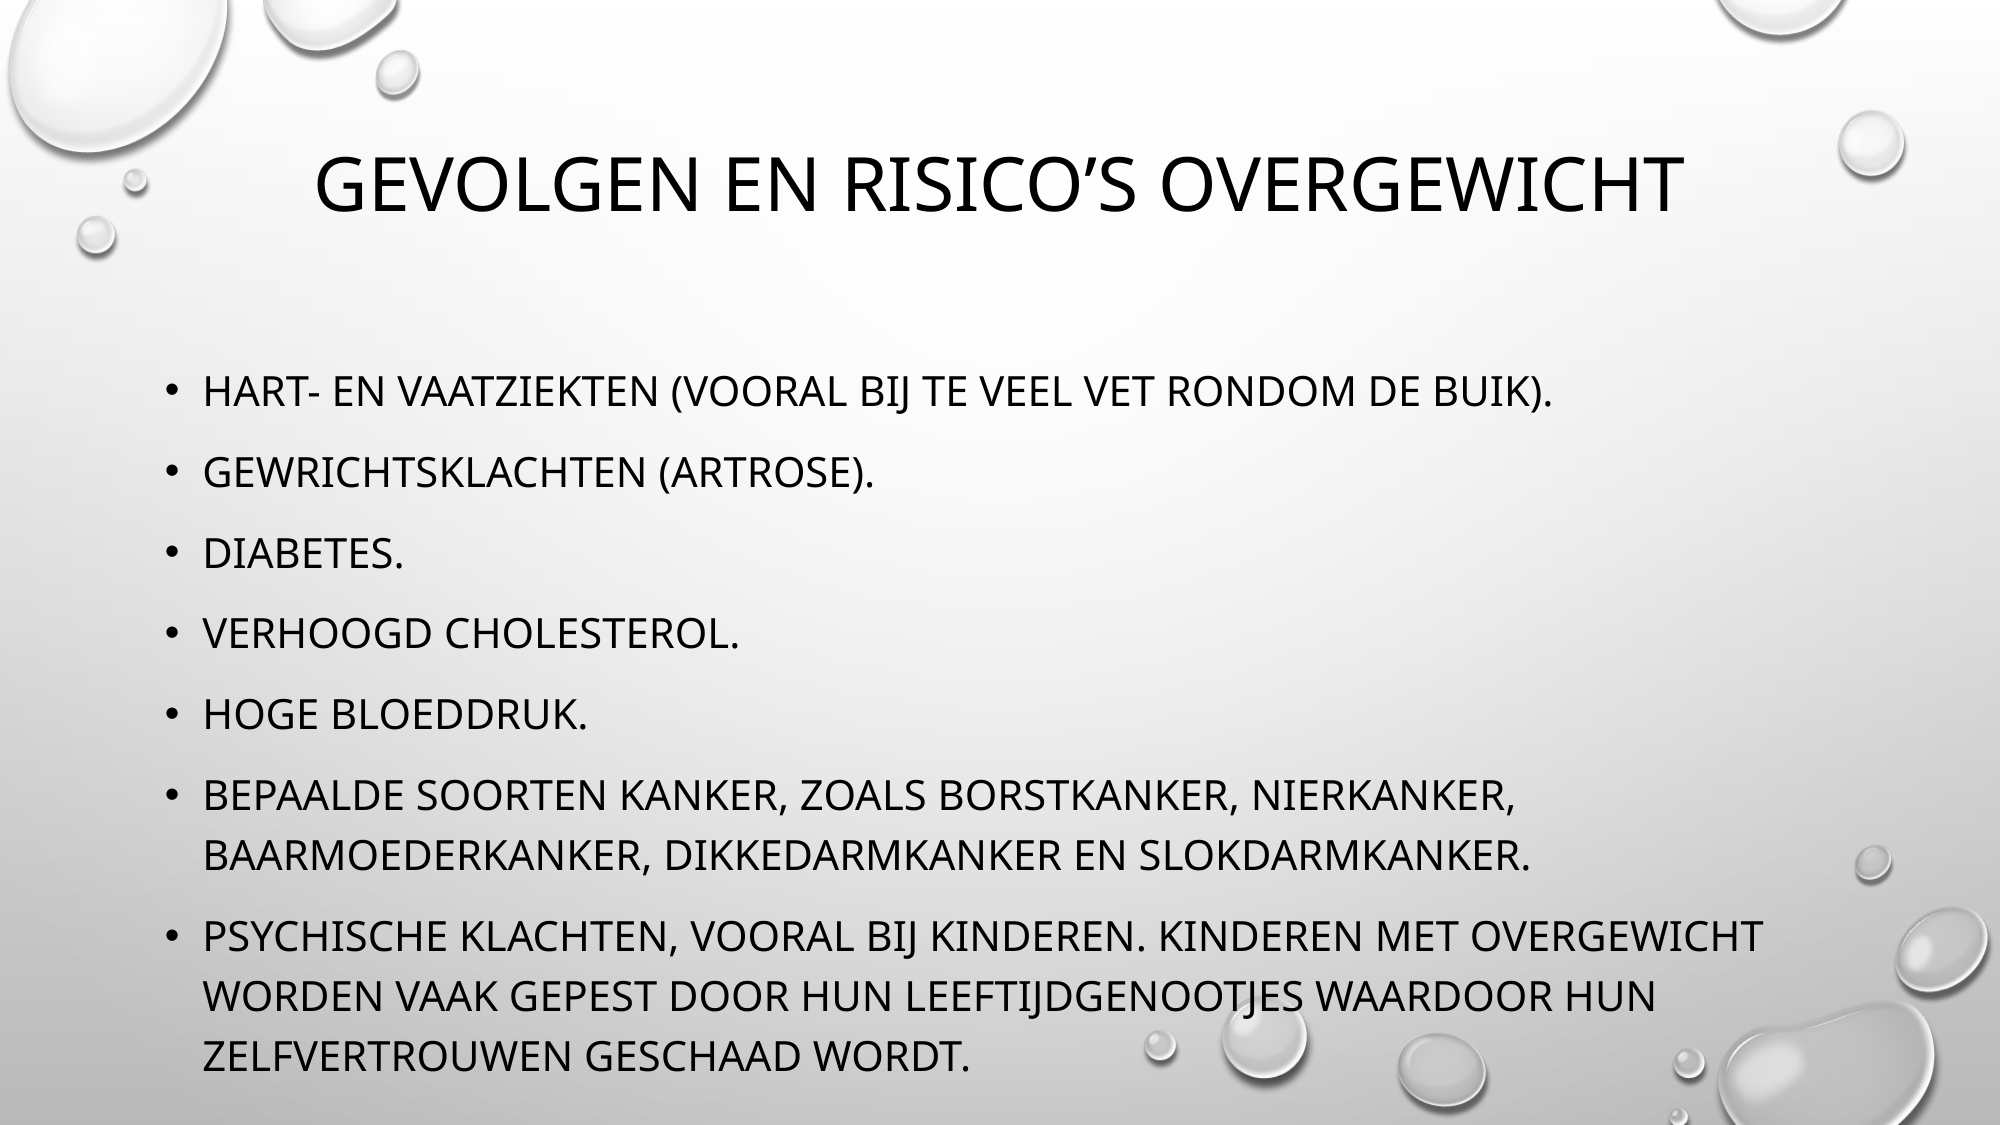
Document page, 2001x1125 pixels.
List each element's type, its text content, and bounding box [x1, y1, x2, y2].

picture [0, 0, 2000, 1125]
title Gevolgen en risico’s overgewicht [149, 101, 1851, 364]
list Hart- en vaatziekten (vooral bij te veel vet rondom de buik). Gewrichtsklachten (artrose). Diabetes. Verhoogd cholesterol. Hoge bloeddruk. Bepaalde soorten kanker, zoals borstkanker, nierkanker, baarmoederkanker, dikkedarmkanker en slokdarmkanker. psychische klachten, vooral bij kinderen. Kinderen met overgewicht worden vaak gepest door hun leeftijdgenootjes waardoor hun zelfvertrouwen geschaad wordt. [149, 276, 1850, 1091]
